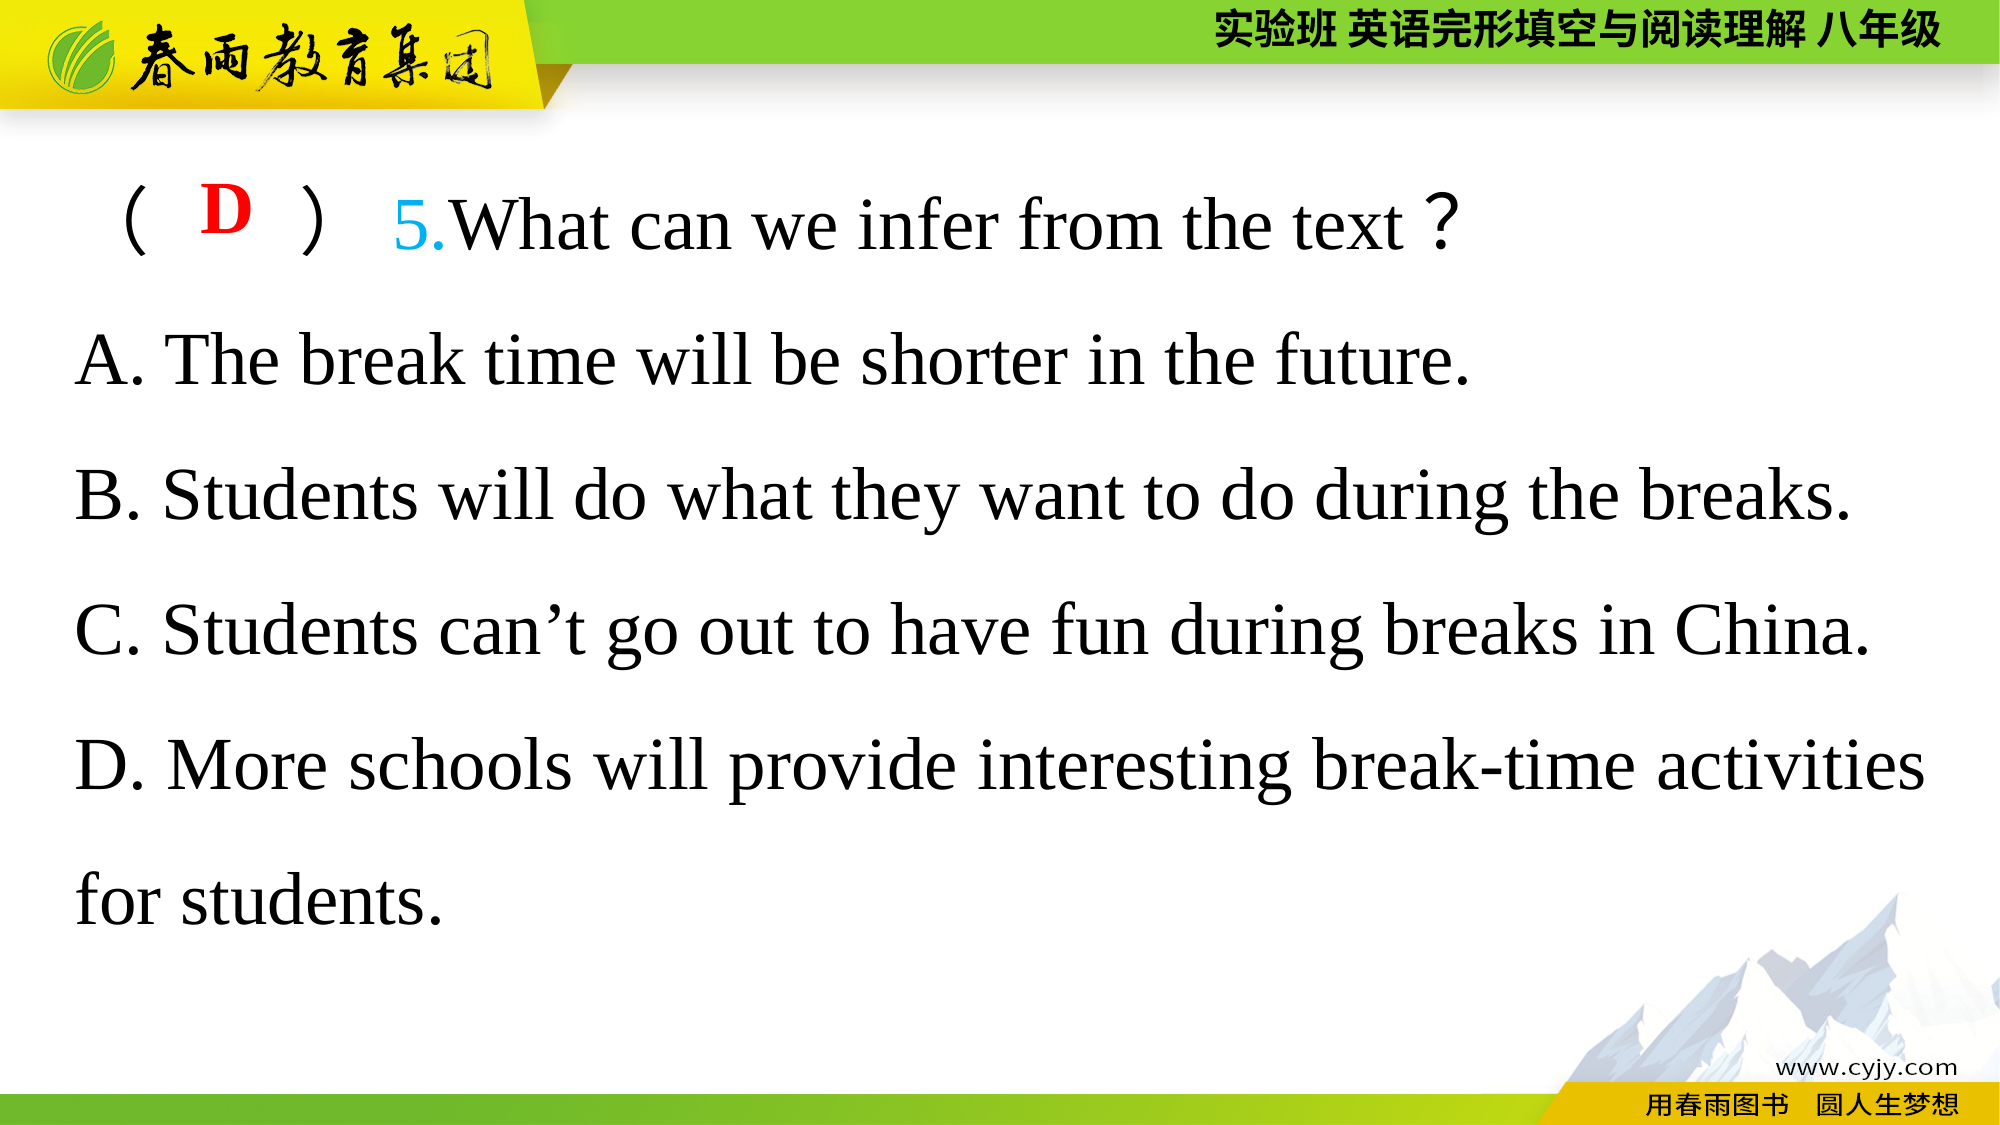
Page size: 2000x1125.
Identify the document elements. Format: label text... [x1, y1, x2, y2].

picture [0, 0, 2000, 1125]
list （ ）5.What can we infer from the text？ A. The break time will be shorter in the future. B. Students will do what they want to do during the breaks. C. Students can’t go out to have fun during breaks in China. D. More schools will provide interesting break-time activities for students. [59, 122, 1944, 956]
text_box D [185, 150, 270, 256]
